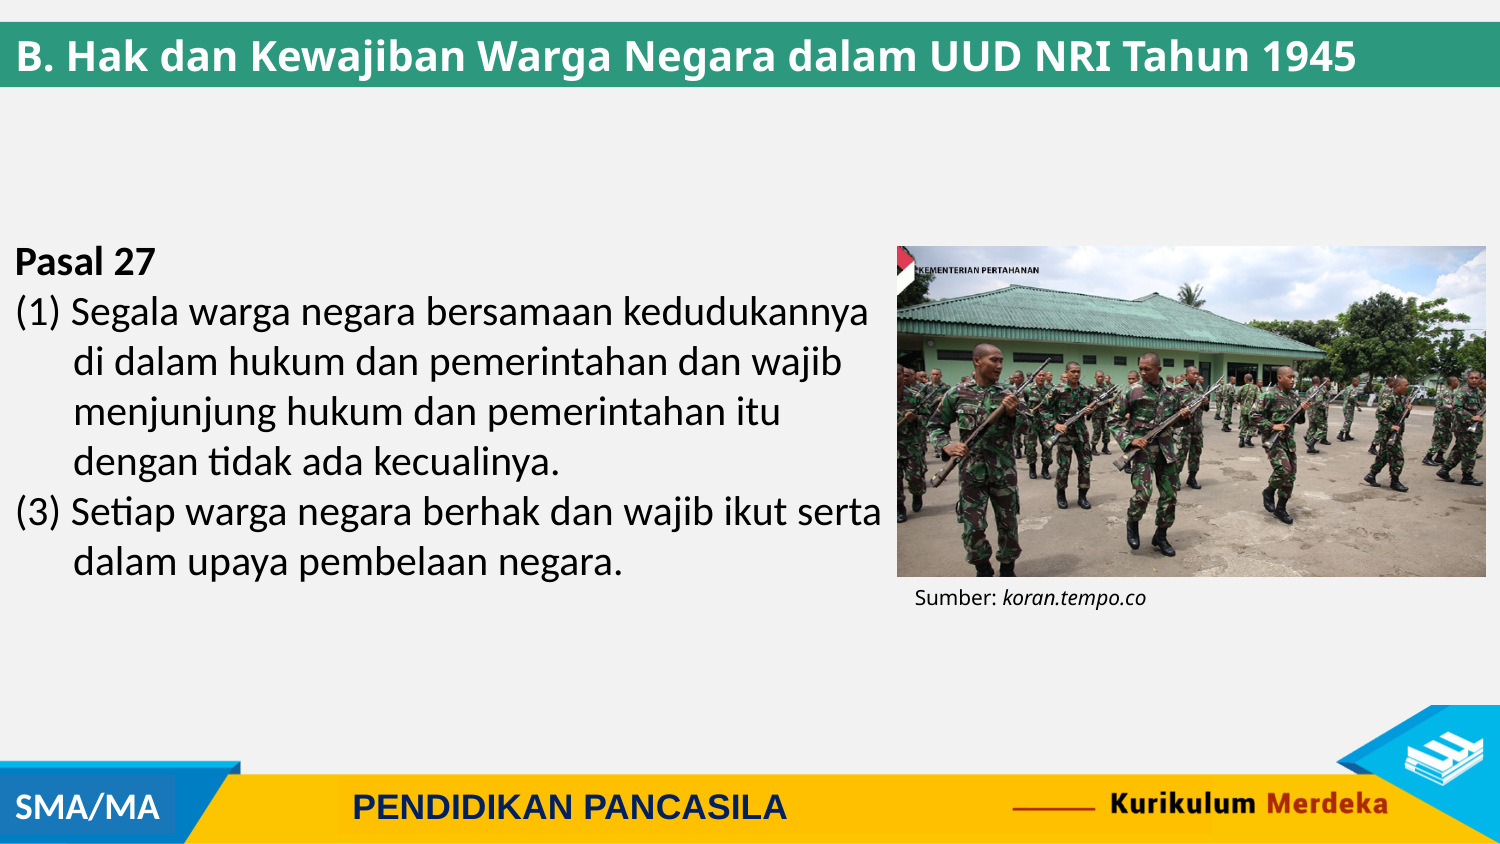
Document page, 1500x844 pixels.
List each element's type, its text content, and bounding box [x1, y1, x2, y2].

text_box B. Hak dan Kewajiban Warga Negara dalam UUD NRI Tahun 1945 [0, 20, 1500, 89]
text_box Pasal 27 (1) Segala warga negara bersamaan kedudukannya di dalam hukum dan pemerintahan dan wajib menjunjung hukum dan pemerintahan itu dengan tidak ada kecualinya. (3) Setiap warga negara berhak dan wajib ikut serta dalam upaya pembelaan negara. [0, 226, 900, 592]
text_box Sumber: koran.tempo.co [900, 585, 1260, 617]
picture [897, 246, 1486, 577]
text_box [0, 705, 1500, 844]
